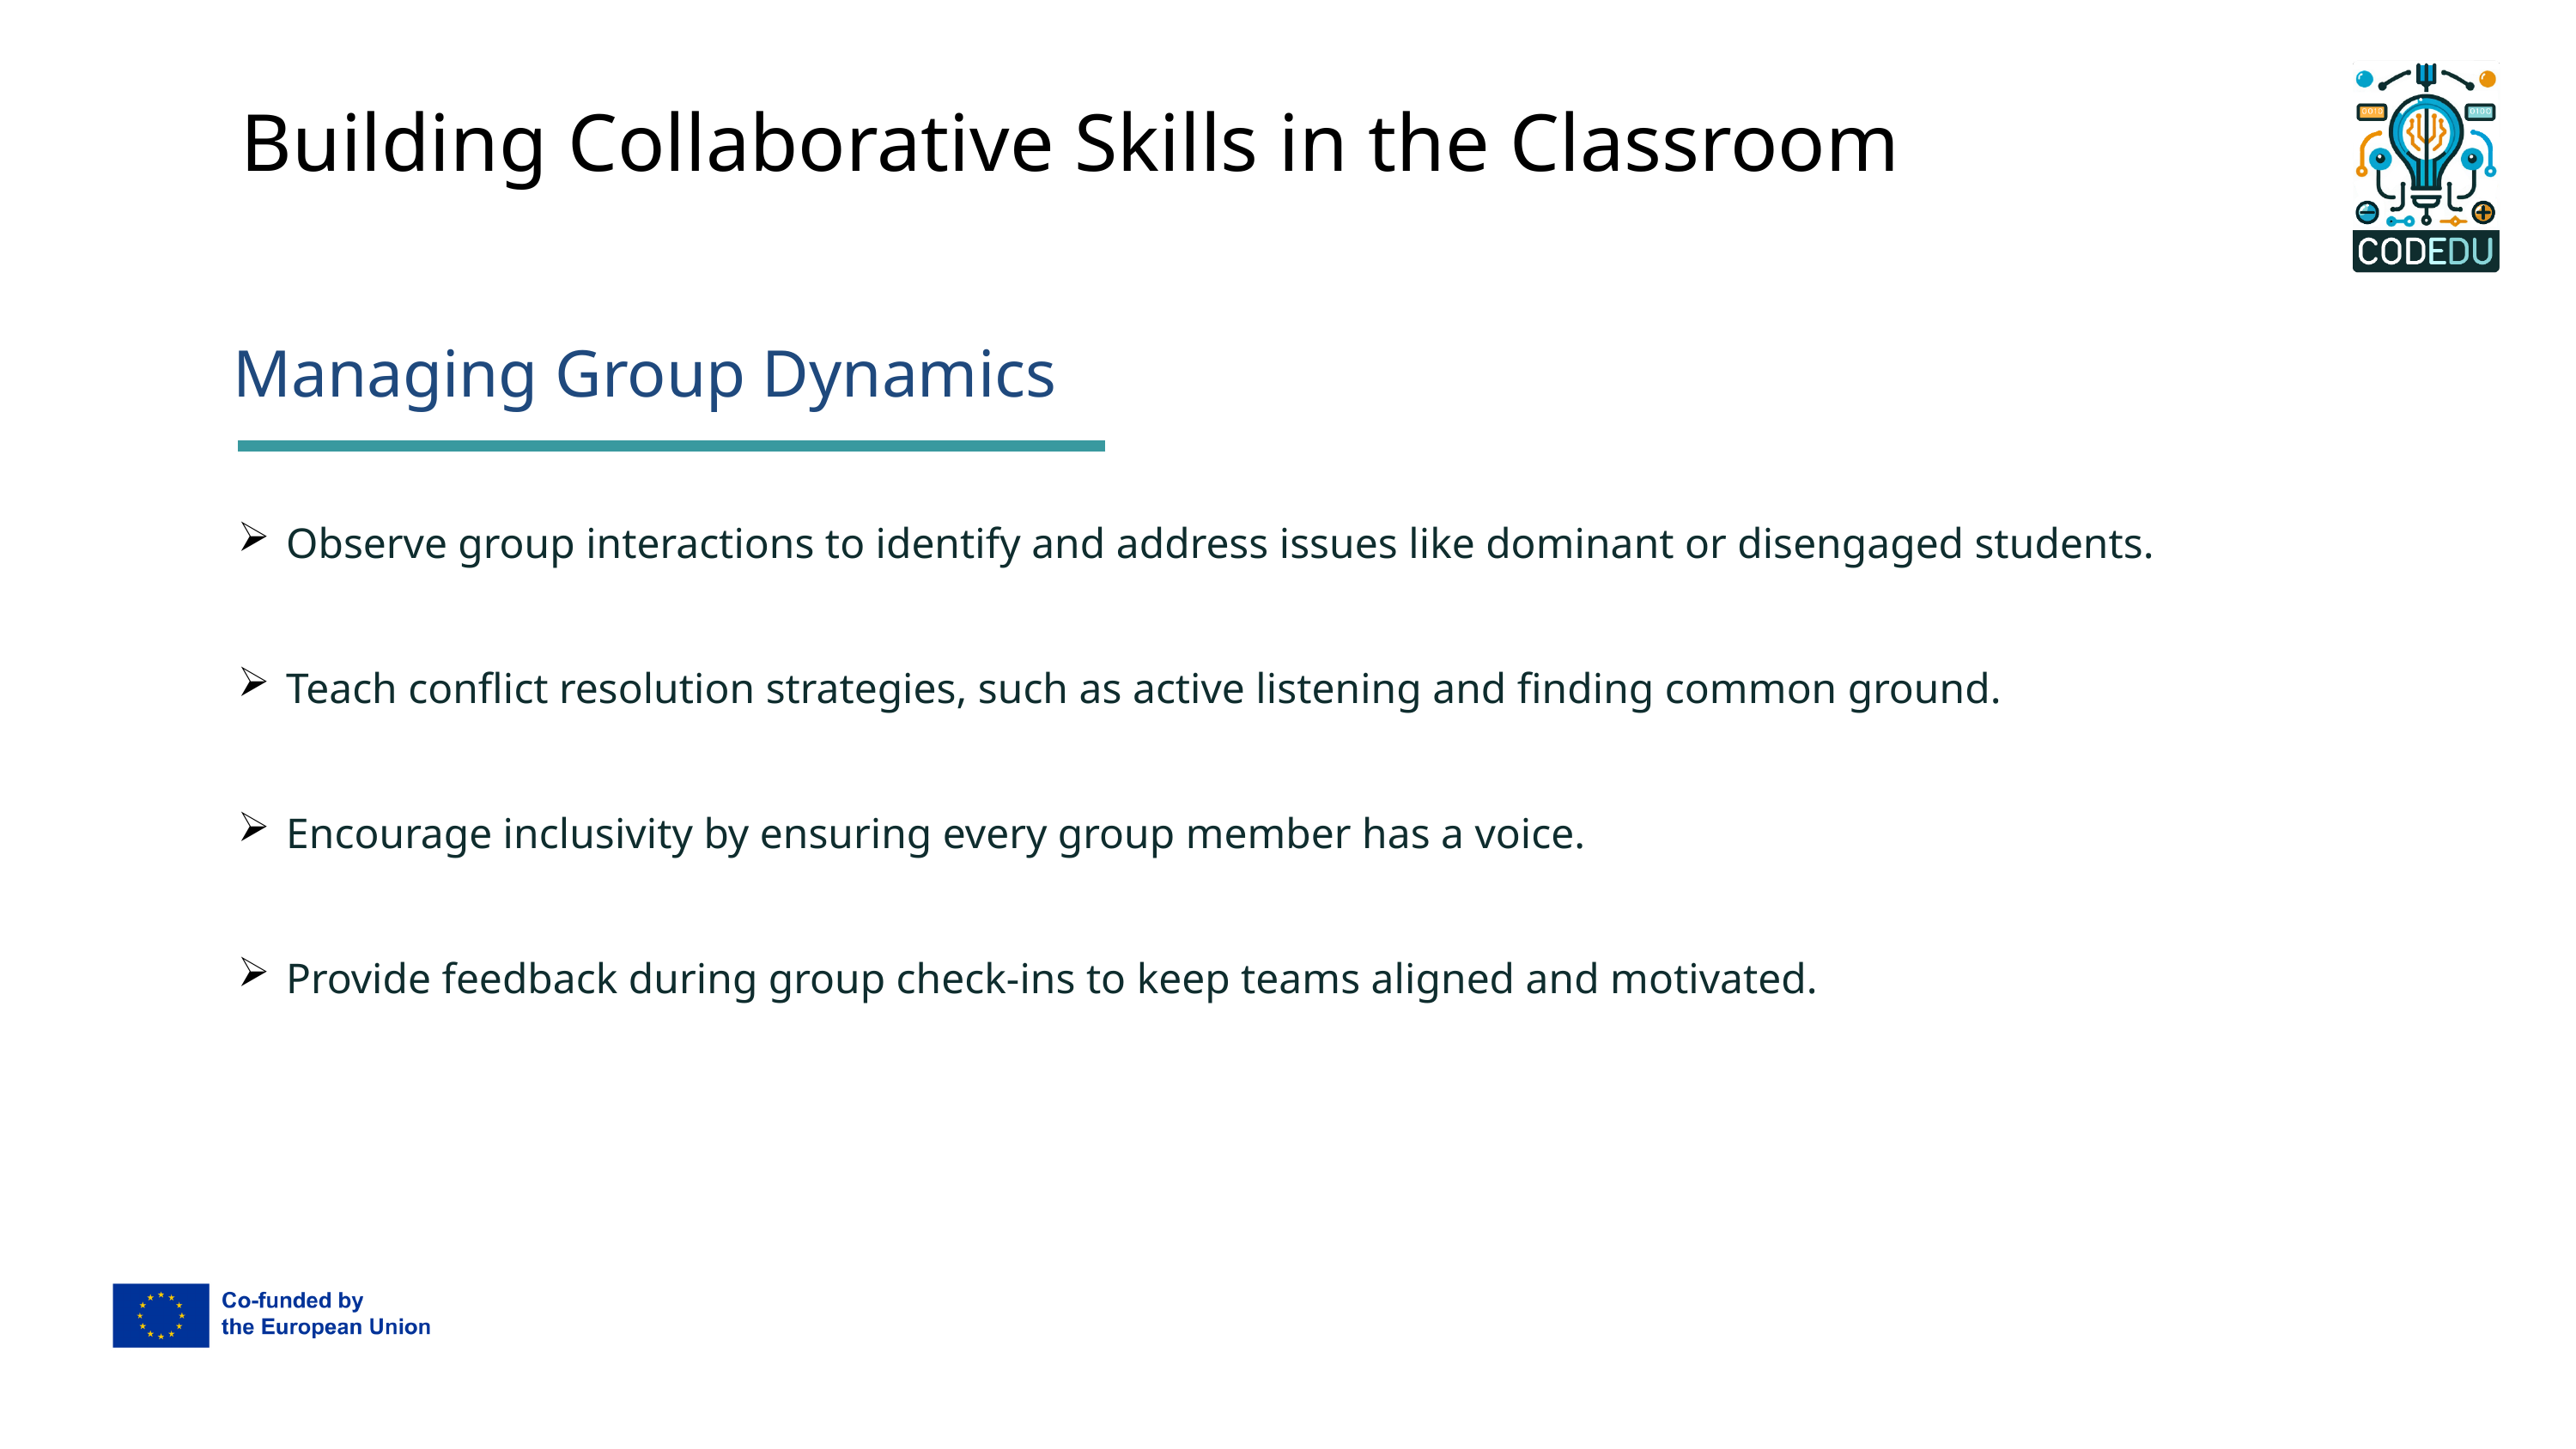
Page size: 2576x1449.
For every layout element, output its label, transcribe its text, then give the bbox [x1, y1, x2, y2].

text_box Observe group interactions to identify and address issues like dominant or disengaged students. Teach conflict resolution strategies, such as active listening and finding common ground. Encourage inclusivity by ensuring every group member has a voice. Provide feedback during group check-ins to keep teams aligned and motivated. [237, 494, 2382, 724]
picture [2221, 0, 2576, 395]
text_box [107, 1278, 443, 1353]
text_box Managing Group Dynamics [233, 296, 2387, 410]
text_box Building Collaborative Skills in the Classroom [240, 82, 2217, 187]
text_box Observe group interactions to identify and address issues like dominant or disengaged students. Teach conflict resolution strategies, such as active listening and finding common ground. Encourage inclusivity by ensuring every group member has a voice. Provide feedback during group check-ins to keep teams aligned and motivated. [237, 724, 2382, 1002]
